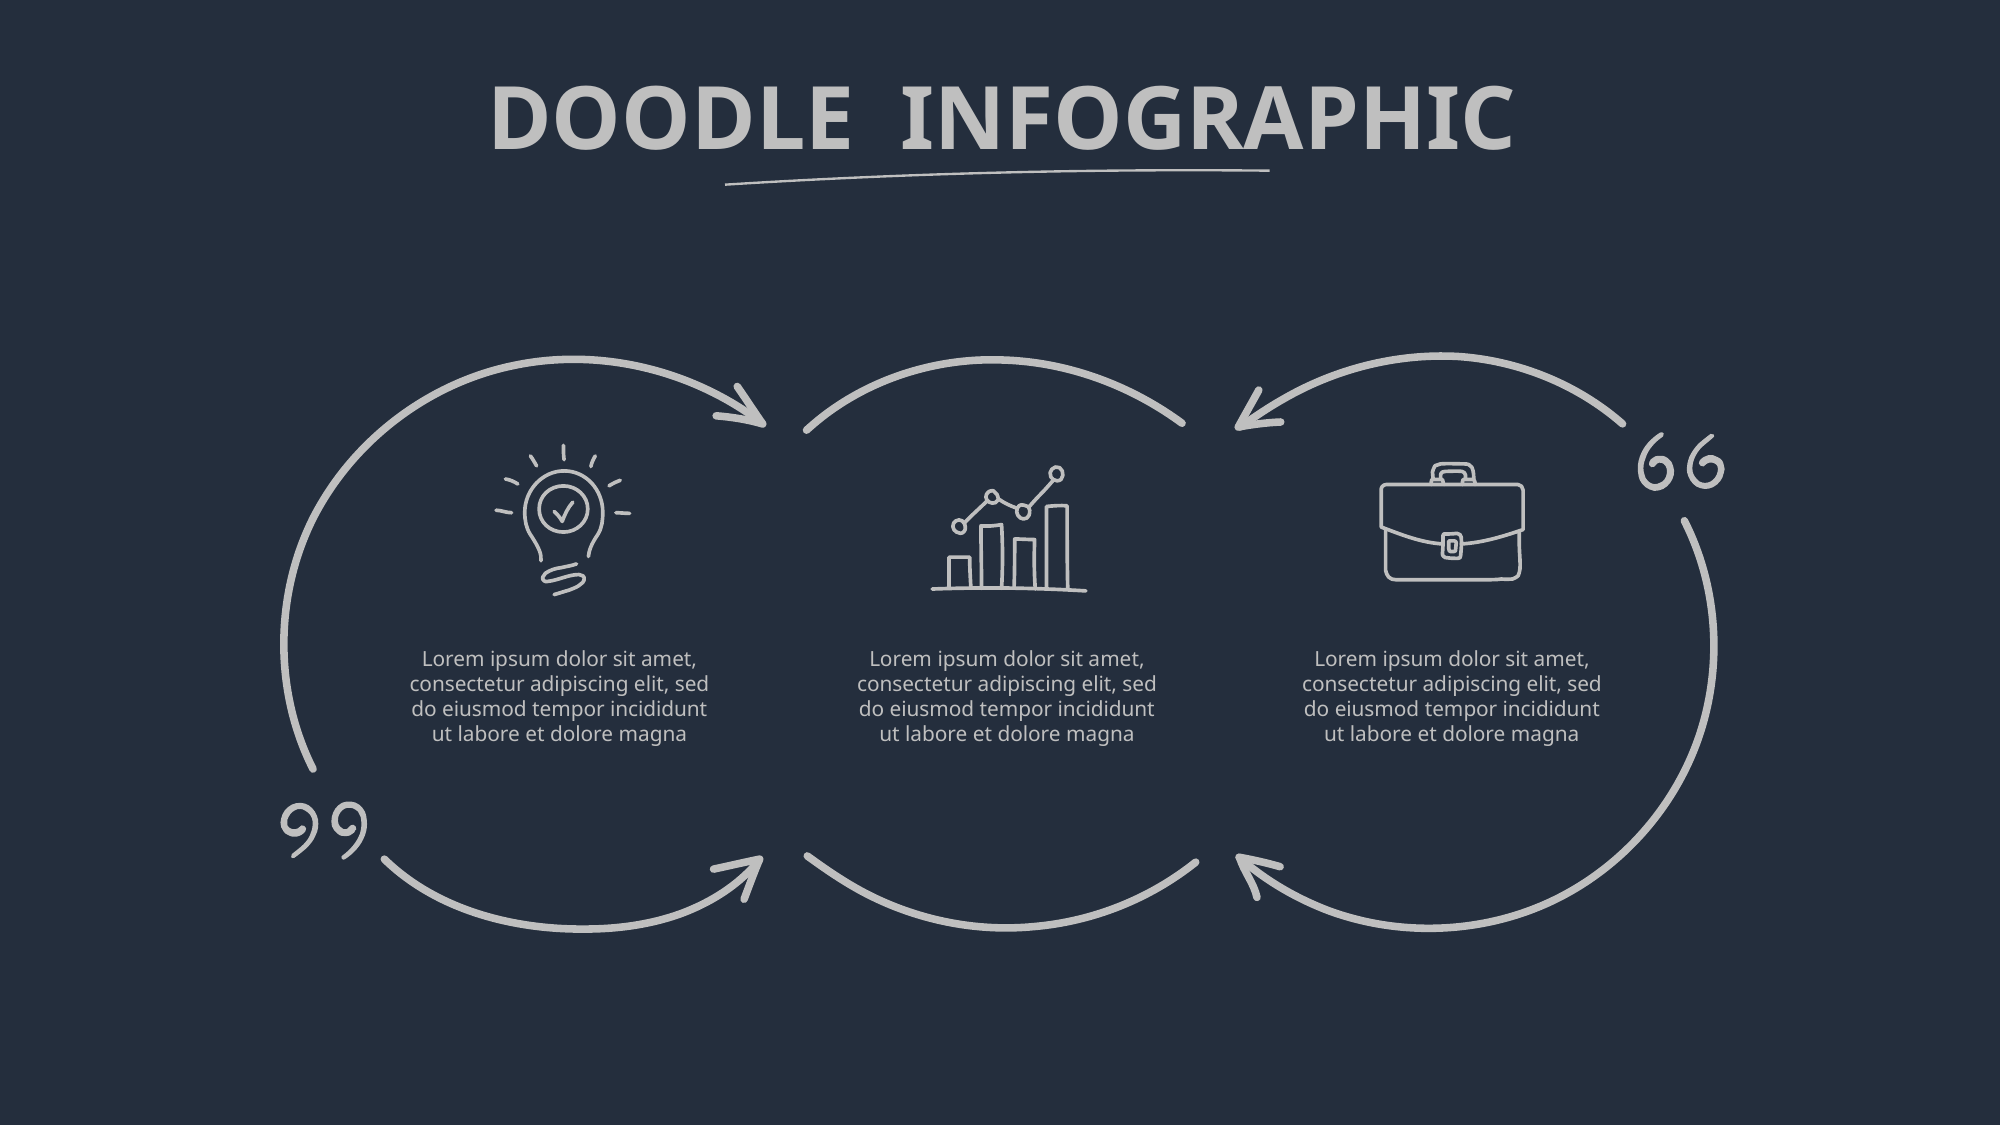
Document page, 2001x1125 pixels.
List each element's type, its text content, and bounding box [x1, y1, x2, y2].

text_box [807, 855, 1196, 928]
text_box [952, 467, 1063, 534]
text_box DOODLE INFOGRAPHIC [487, 62, 1517, 168]
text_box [1238, 353, 1724, 937]
text_box [725, 170, 1270, 185]
text_box [806, 359, 1183, 431]
text_box Lorem ipsum dolor sit amet, consectetur adipiscing elit, sed do eiusmod tempor incididunt ut labore et dolore magna [831, 638, 1182, 753]
text_box [932, 505, 1086, 591]
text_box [273, 347, 763, 930]
